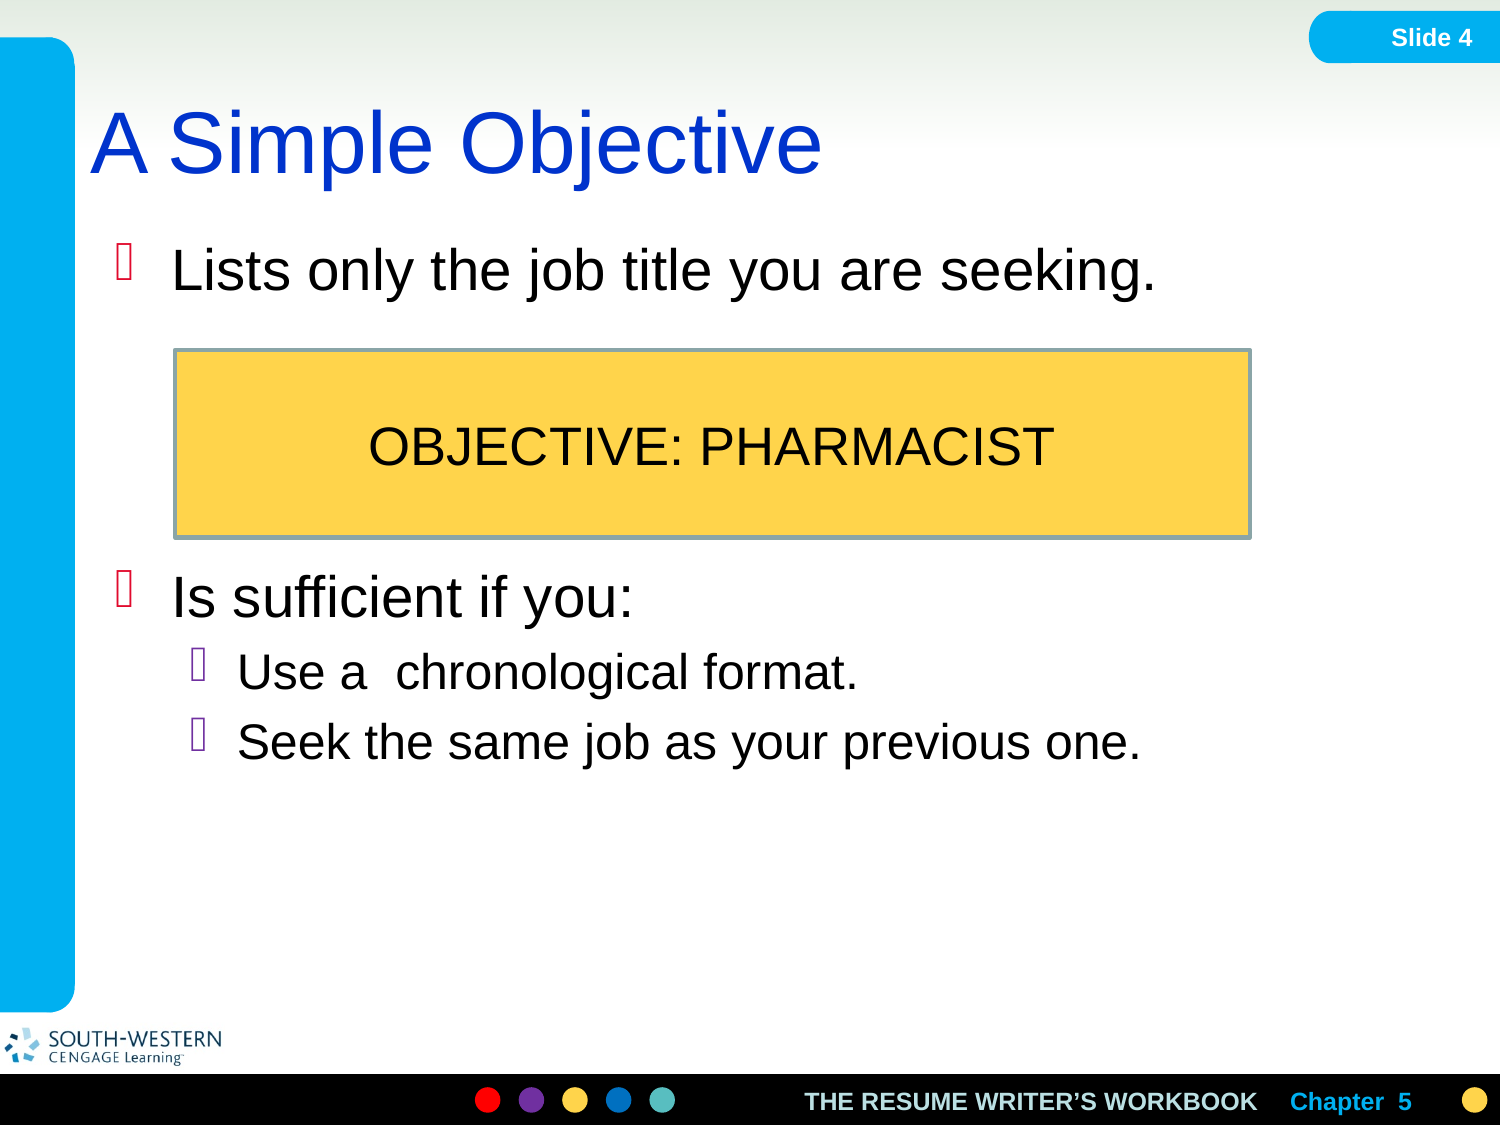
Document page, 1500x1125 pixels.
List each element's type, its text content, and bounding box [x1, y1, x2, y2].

list Lists only the job title you are seeking. Is sufficient if you: Use a chronological format. Seek the same job as your previous one. [99, 224, 1451, 968]
footer Chapter 5 [1274, 1075, 1476, 1125]
text_box OBJECTIVE: PHARMACIST [173, 348, 1252, 540]
slide_number Slide 4 [1312, 13, 1488, 93]
picture [0, 1022, 225, 1073]
title A Simple Objective [74, 44, 1426, 233]
